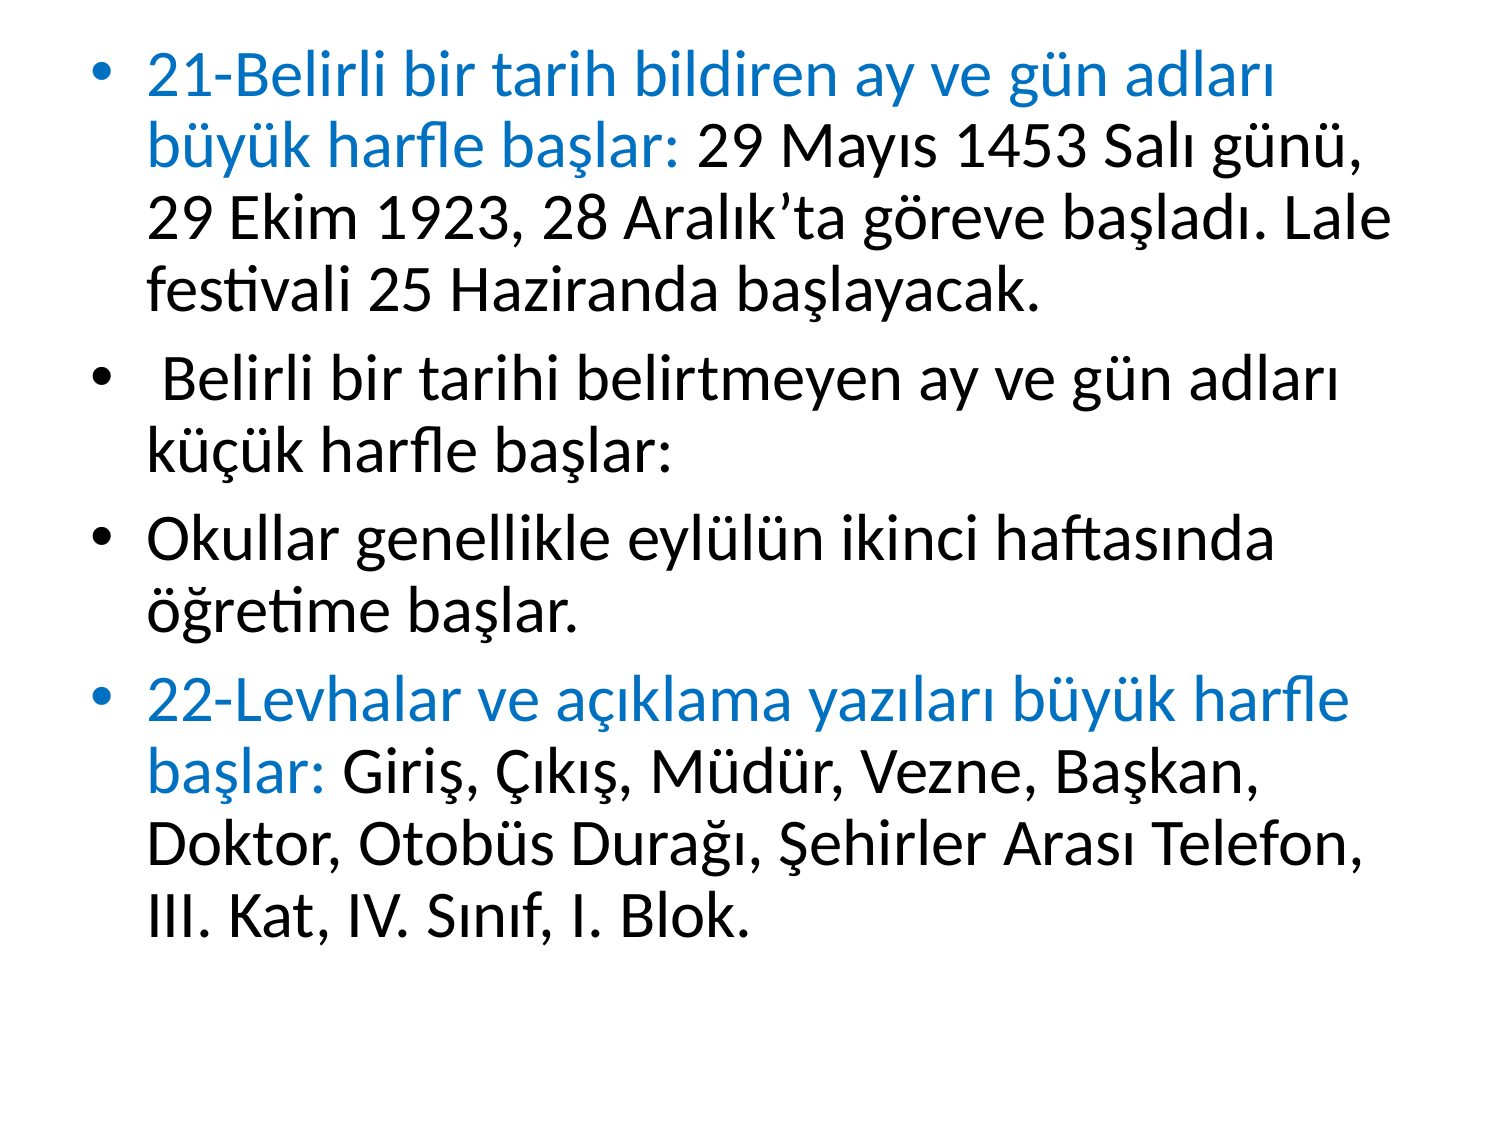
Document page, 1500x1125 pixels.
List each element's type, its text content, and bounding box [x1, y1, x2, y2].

list 21-Belirli bir tarih bildiren ay ve gün adları büyük harfle başlar: 29 Mayıs 1453 Salı günü, 29 Ekim 1923, 28 Aralık’ta göreve başladı. Lale festivali 25 Haziranda başlayacak. Belirli bir tarihi belirtmeyen ay ve gün adları küçük harfle başlar: Okullar genellikle eylülün ikinci haftasında öğretime başlar. 22-Levhalar ve açıklama yazıları büyük harfle başlar: Giriş, Çıkış, Müdür, Vezne, Başkan, Doktor, Otobüs Durağı, Şehirler Arası Telefon, III. Kat, IV. Sınıf, I. Blok. [74, 30, 1426, 1006]
